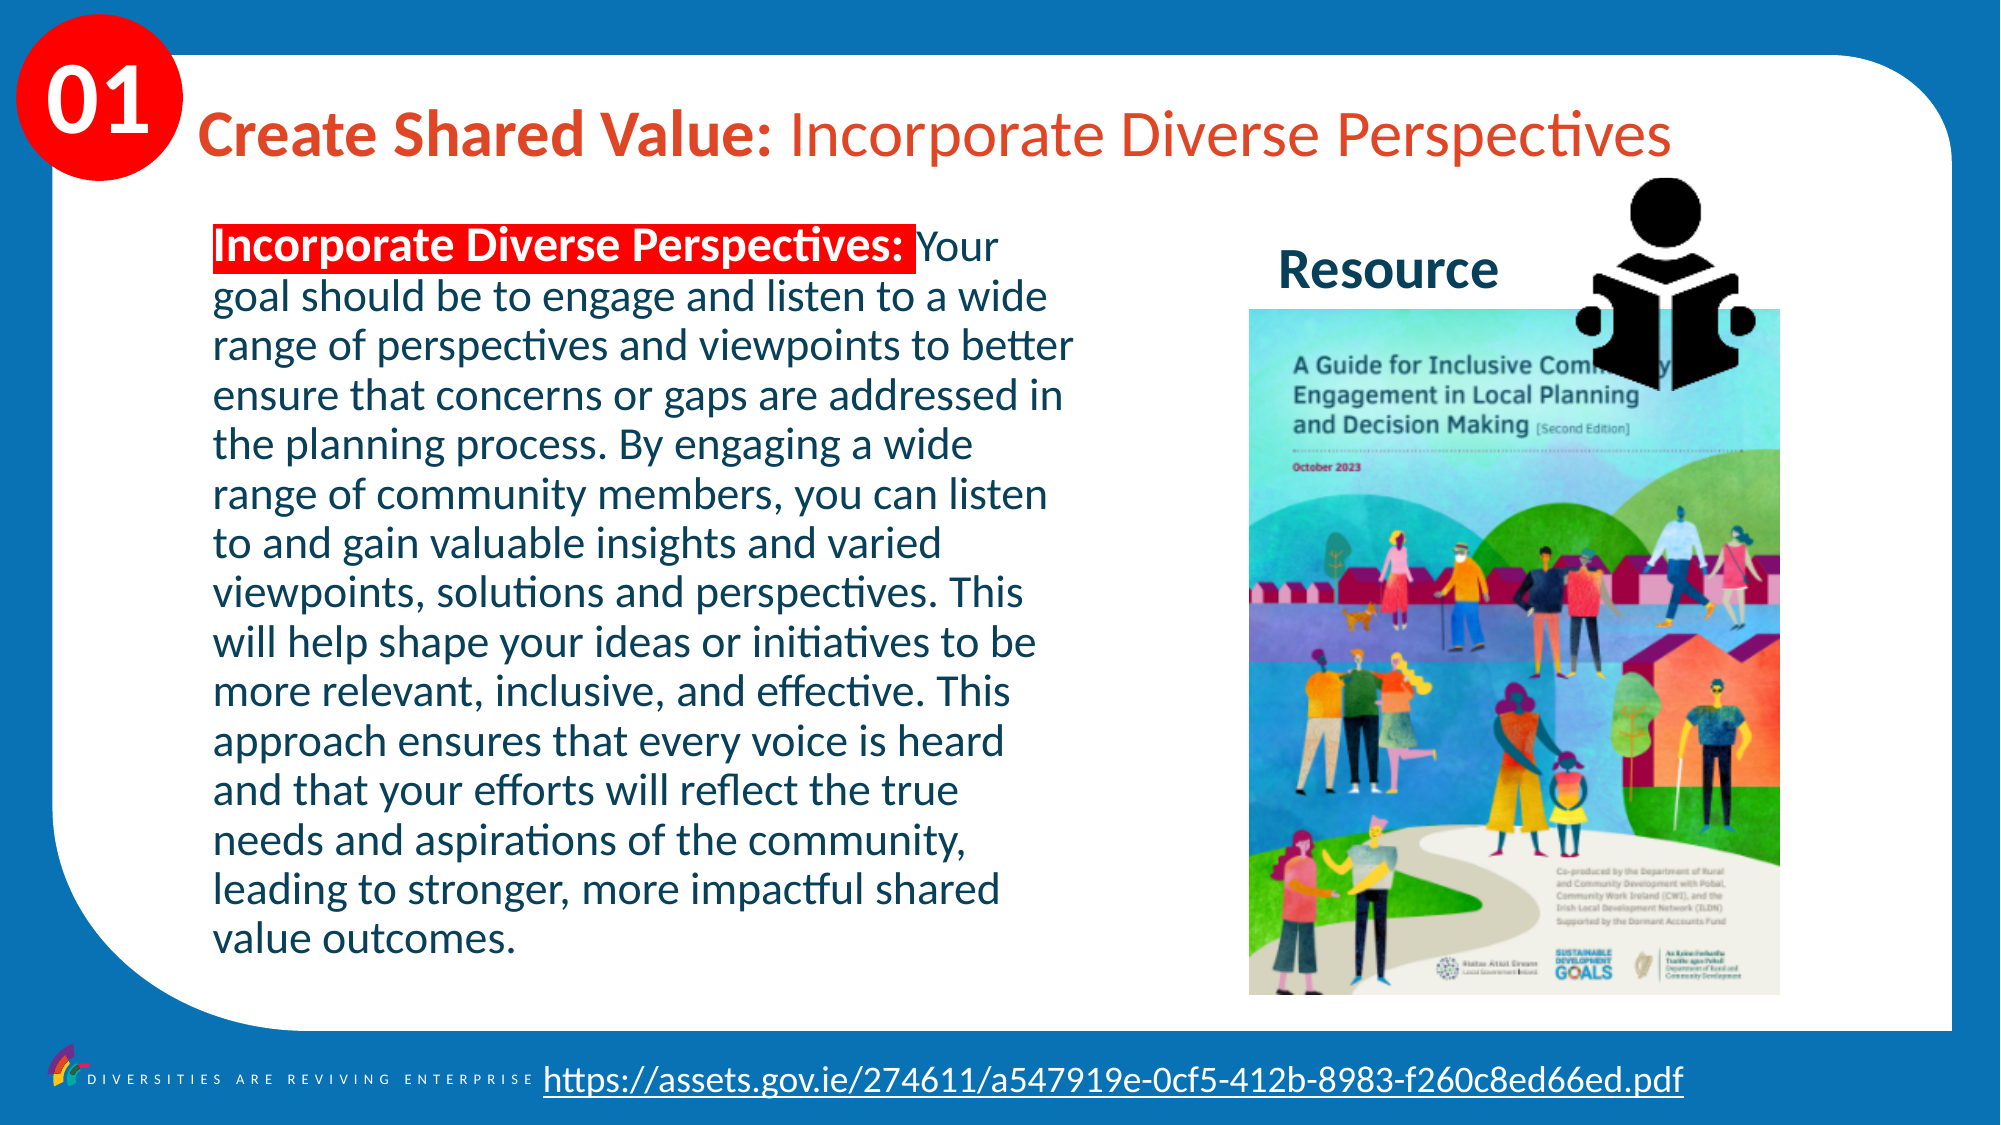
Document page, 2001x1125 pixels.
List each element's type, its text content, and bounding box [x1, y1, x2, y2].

text_box Resource [1264, 224, 1559, 308]
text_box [16, 14, 183, 181]
picture [1249, 177, 1780, 995]
text_box https://assets.gov.ie/274611/a547919e-0cf5-412b-8983-f260c8ed66ed.pdf [528, 1048, 1975, 1108]
list Incorporate Diverse Perspectives: Your goal should be to engage and listen to a wide range of perspectives and viewpoints to better ensure that concerns or gaps are addressed in the planning process. By engaging a wide range of community members, you can listen to and gain valuable insights and varied viewpoints, solutions and perspectives. This will help shape your ideas or initiatives to be more relevant, inclusive, and effective. This approach ensures that every voice is heard and that your efforts will reflect the true needs and aspirations of the community, leading to stronger, more impactful shared value outcomes. [198, 224, 1096, 843]
picture [1249, 829, 1256, 840]
list Create Shared Value: Incorporate Diverse Perspectives [184, 91, 1923, 224]
